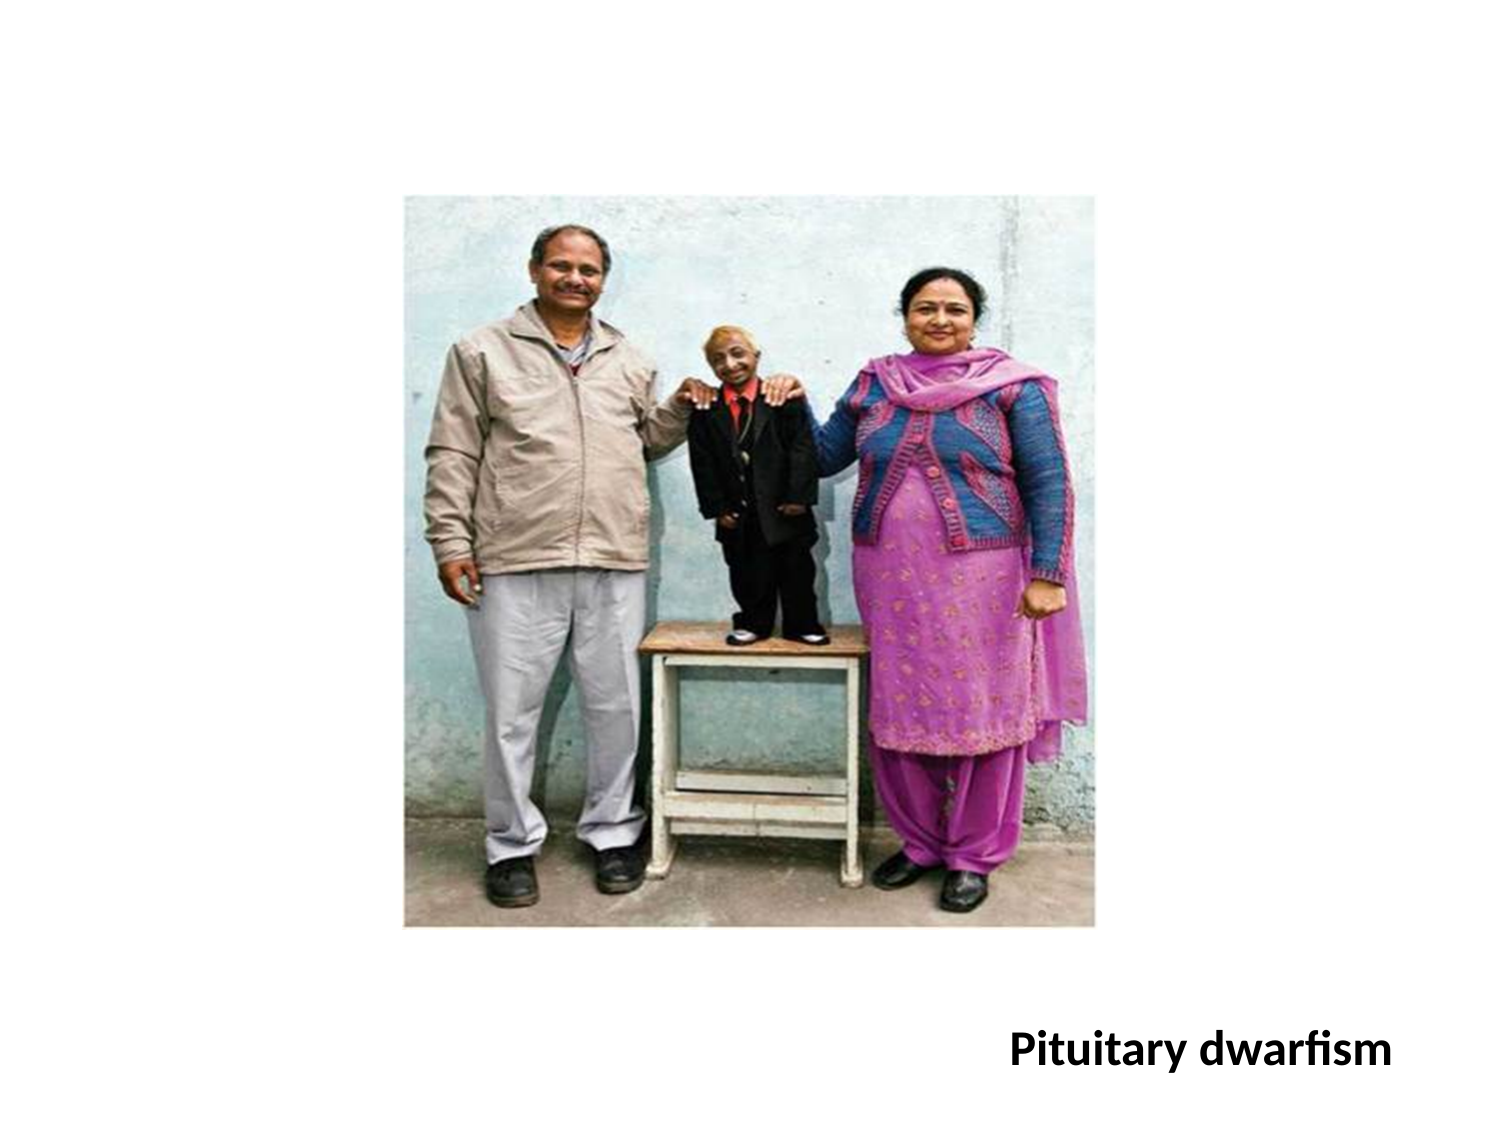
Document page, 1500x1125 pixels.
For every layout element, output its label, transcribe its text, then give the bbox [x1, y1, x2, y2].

picture [402, 194, 1098, 931]
text_box Pituitary dwarfism [994, 1007, 1409, 1083]
